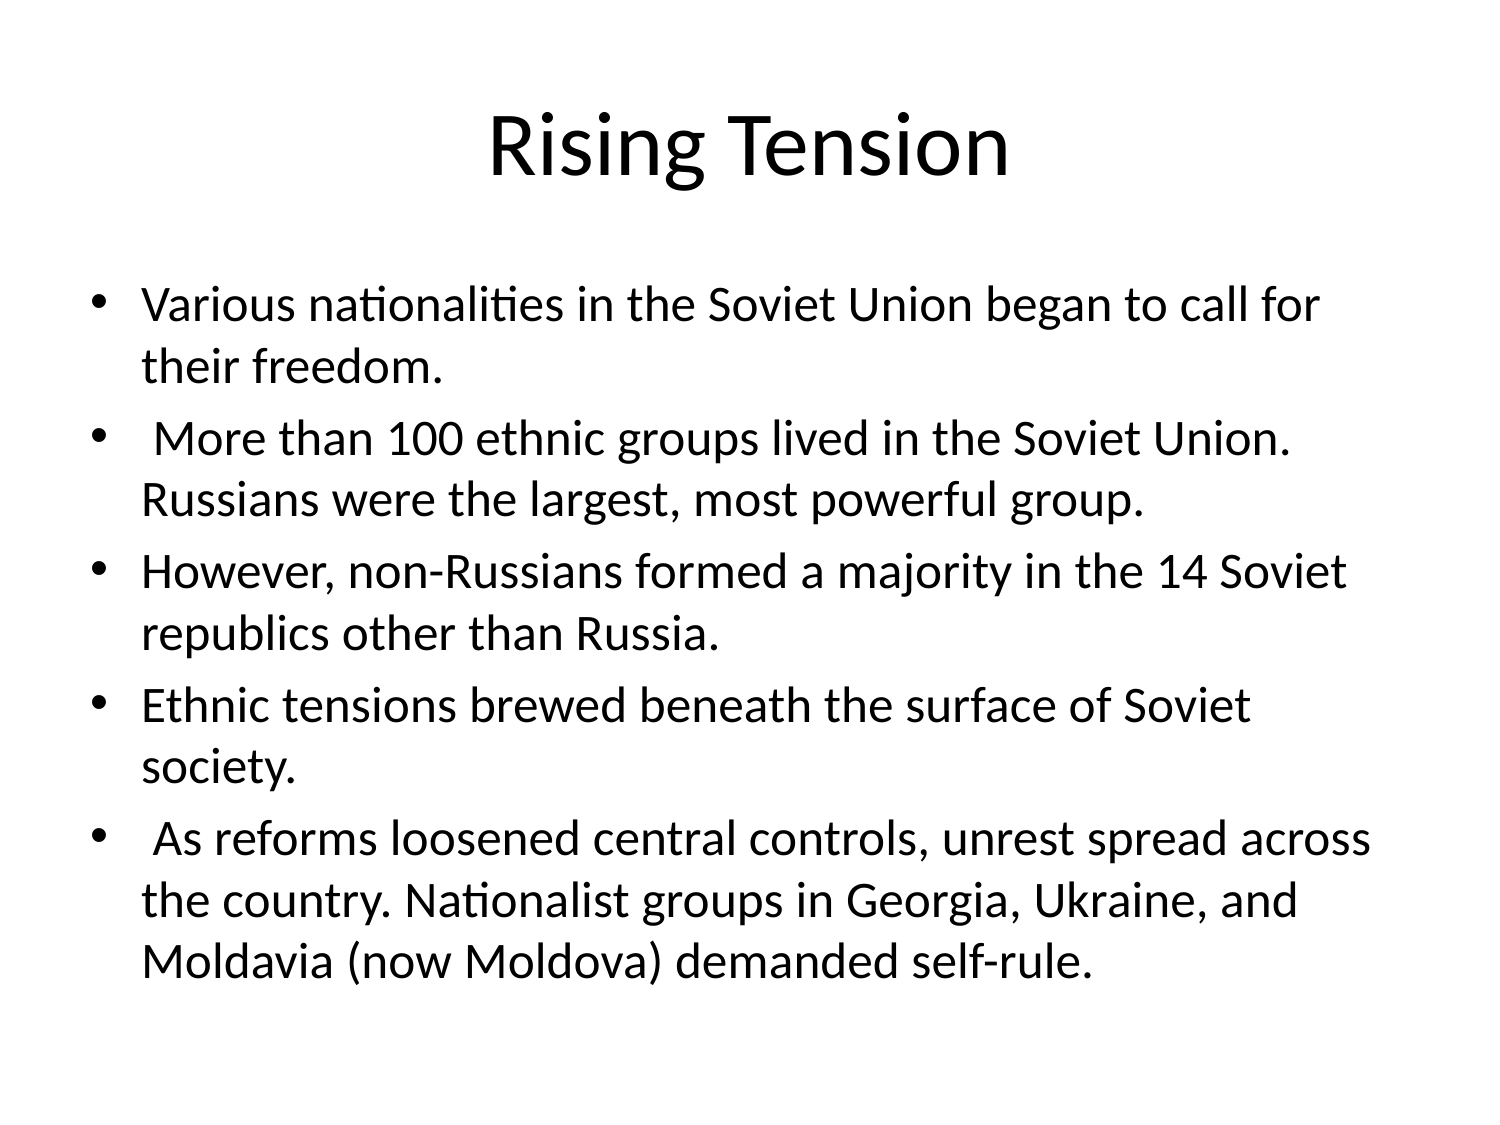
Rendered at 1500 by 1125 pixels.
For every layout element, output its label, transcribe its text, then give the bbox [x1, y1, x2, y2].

title Rising Tension [75, 45, 1425, 233]
list Various nationalities in the Soviet Union began to call for their freedom. More than 100 ethnic groups lived in the Soviet Union. Russians were the largest, most powerful group. However, non-Russians formed a majority in the 14 Soviet republics other than Russia. Ethnic tensions brewed beneath the surface of Soviet society. As reforms loosened central controls, unrest spread across the country. Nationalist groups in Georgia, Ukraine, and Moldavia (now Moldova) demanded self-rule. [75, 262, 1425, 1005]
